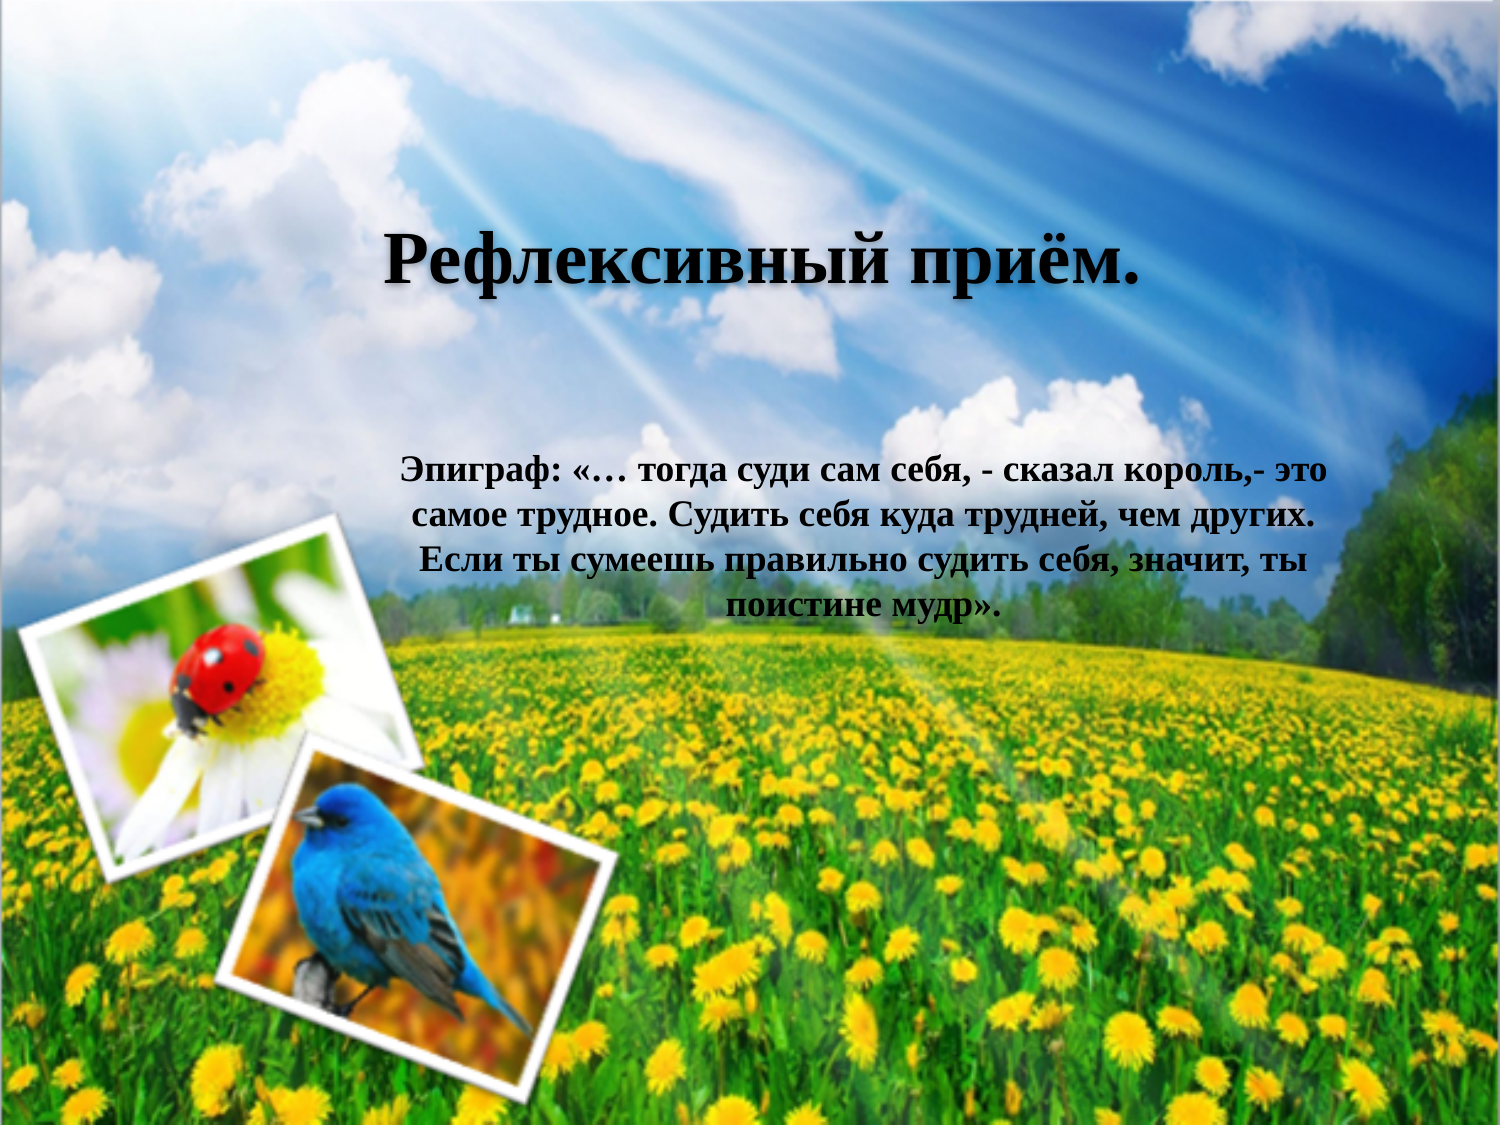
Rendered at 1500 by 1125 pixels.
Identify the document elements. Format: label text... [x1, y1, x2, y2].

text_box Эпиграф: «… тогда суди сам себя, - сказал король,- это самое трудное. Судить себя куда трудней, чем других. Если ты сумеешь правильно судить себя, значит, ты поистине мудр». [375, 436, 1353, 632]
picture [0, 0, 1500, 1125]
